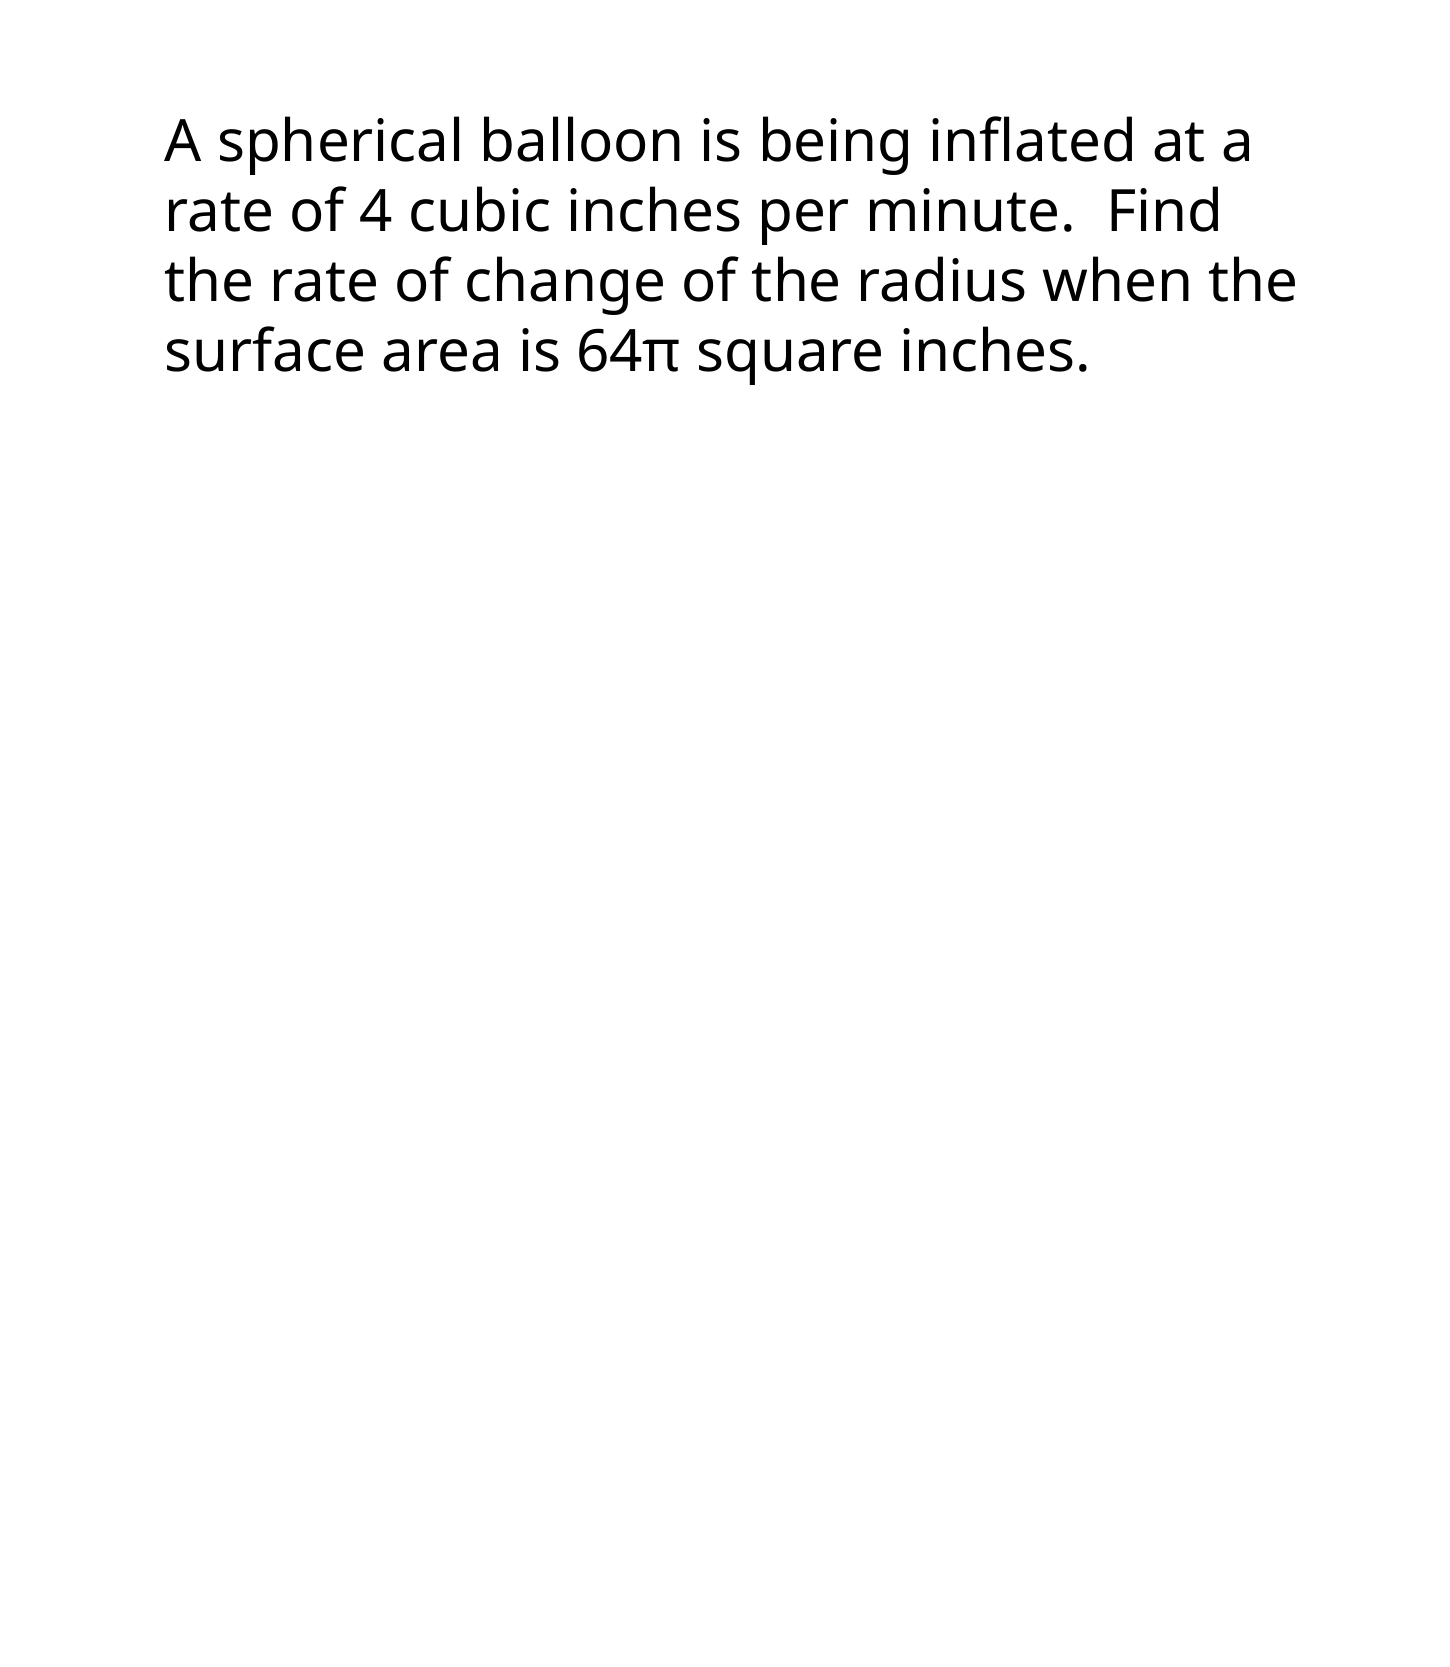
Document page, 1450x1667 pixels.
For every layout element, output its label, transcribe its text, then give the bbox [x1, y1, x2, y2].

text_box A spherical balloon is being inflated at a rate of 4 cubic inches per minute. Find the rate of change of the radius when the surface area is 64π square inches. [149, 95, 1338, 391]
